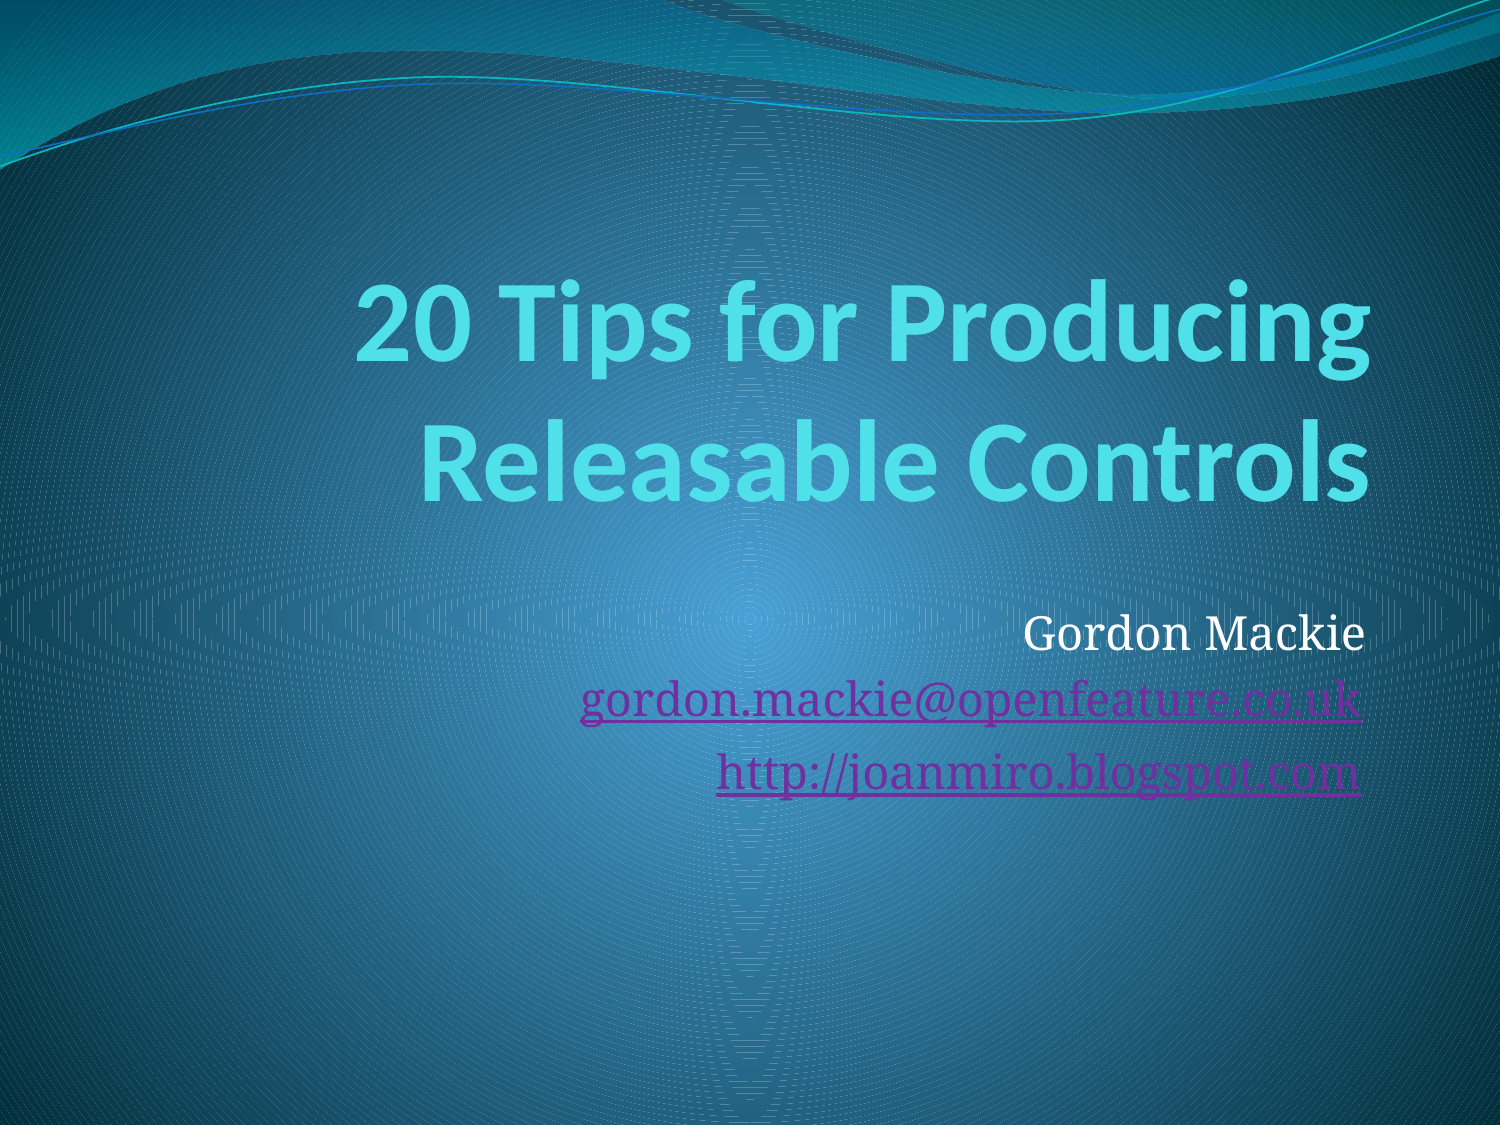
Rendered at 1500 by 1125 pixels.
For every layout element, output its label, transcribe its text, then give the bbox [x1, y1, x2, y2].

title 20 Tips for Producing Releasable Controls [87, 224, 1376, 525]
subtitle Gordon Mackie gordon.mackie@openfeature.co.uk http://joanmiro.blogspot.com [87, 529, 1376, 818]
